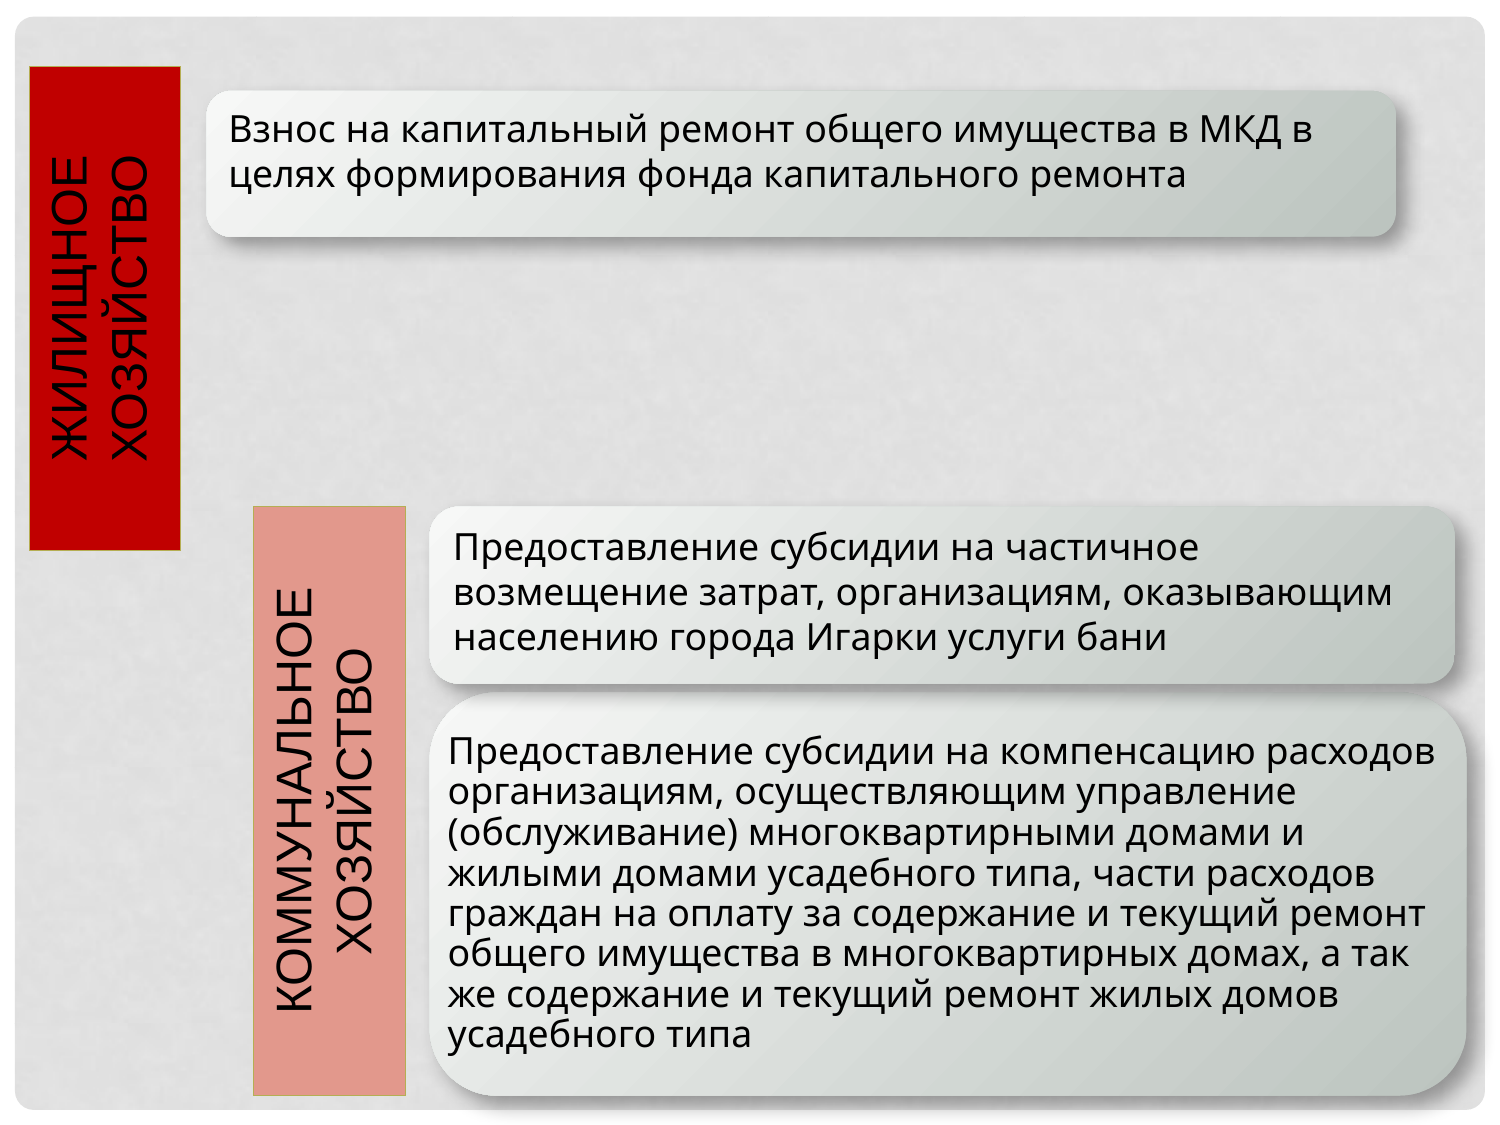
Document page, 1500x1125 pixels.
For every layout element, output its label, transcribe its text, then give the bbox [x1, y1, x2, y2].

text_box КОММУНАЛЬНОЕ ХОЗЯЙСТВО [253, 506, 406, 1096]
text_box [206, 90, 1397, 237]
text_box ЖИЛИЩНОЕ ХОЗЯЙСТВО [29, 66, 181, 551]
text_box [429, 506, 1456, 684]
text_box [429, 692, 1467, 1096]
